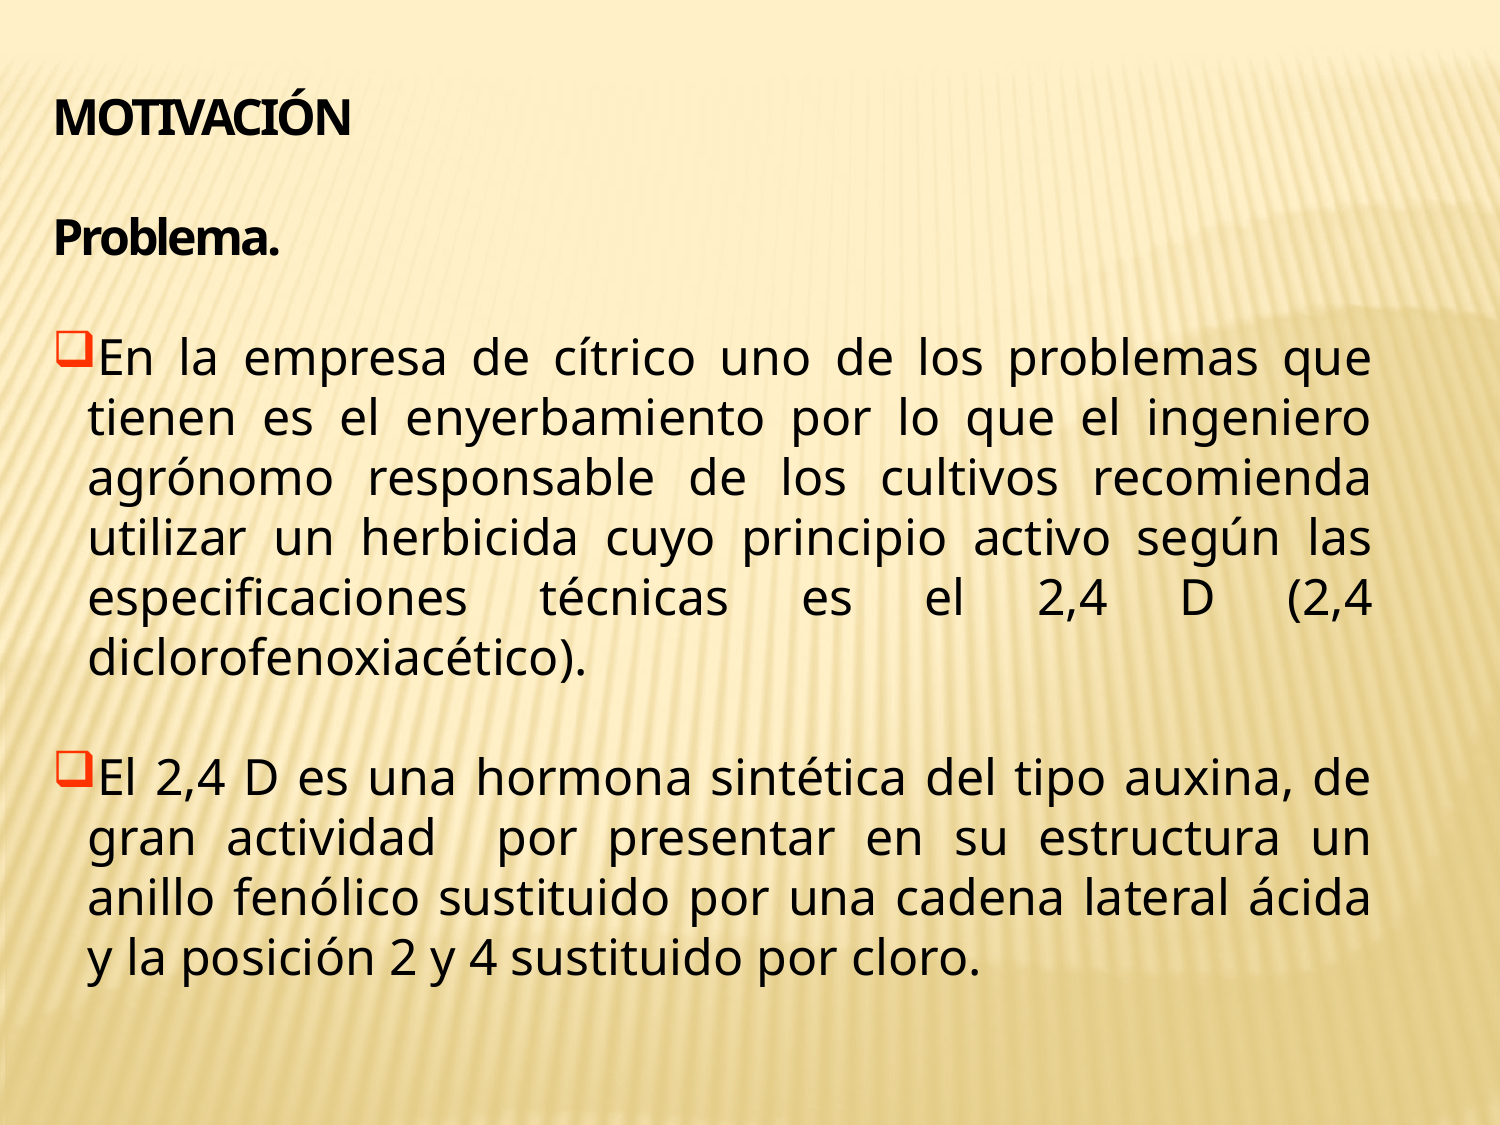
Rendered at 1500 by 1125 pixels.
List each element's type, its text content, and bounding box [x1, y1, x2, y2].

text_box MOTIVACIÓN Problema. En la empresa de cítrico uno de los problemas que tienen es el enyerbamiento por lo que el ingeniero agrónomo responsable de los cultivos recomienda utilizar un herbicida cuyo principio activo según las especificaciones técnicas es el 2,4 D (2,4 diclorofenoxiacético). El 2,4 D es una hormona sintética del tipo auxina, de gran actividad por presentar en su estructura un anillo fenólico sustituido por una cadena lateral ácida y la posición 2 y 4 sustituido por cloro. [37, 78, 1388, 993]
